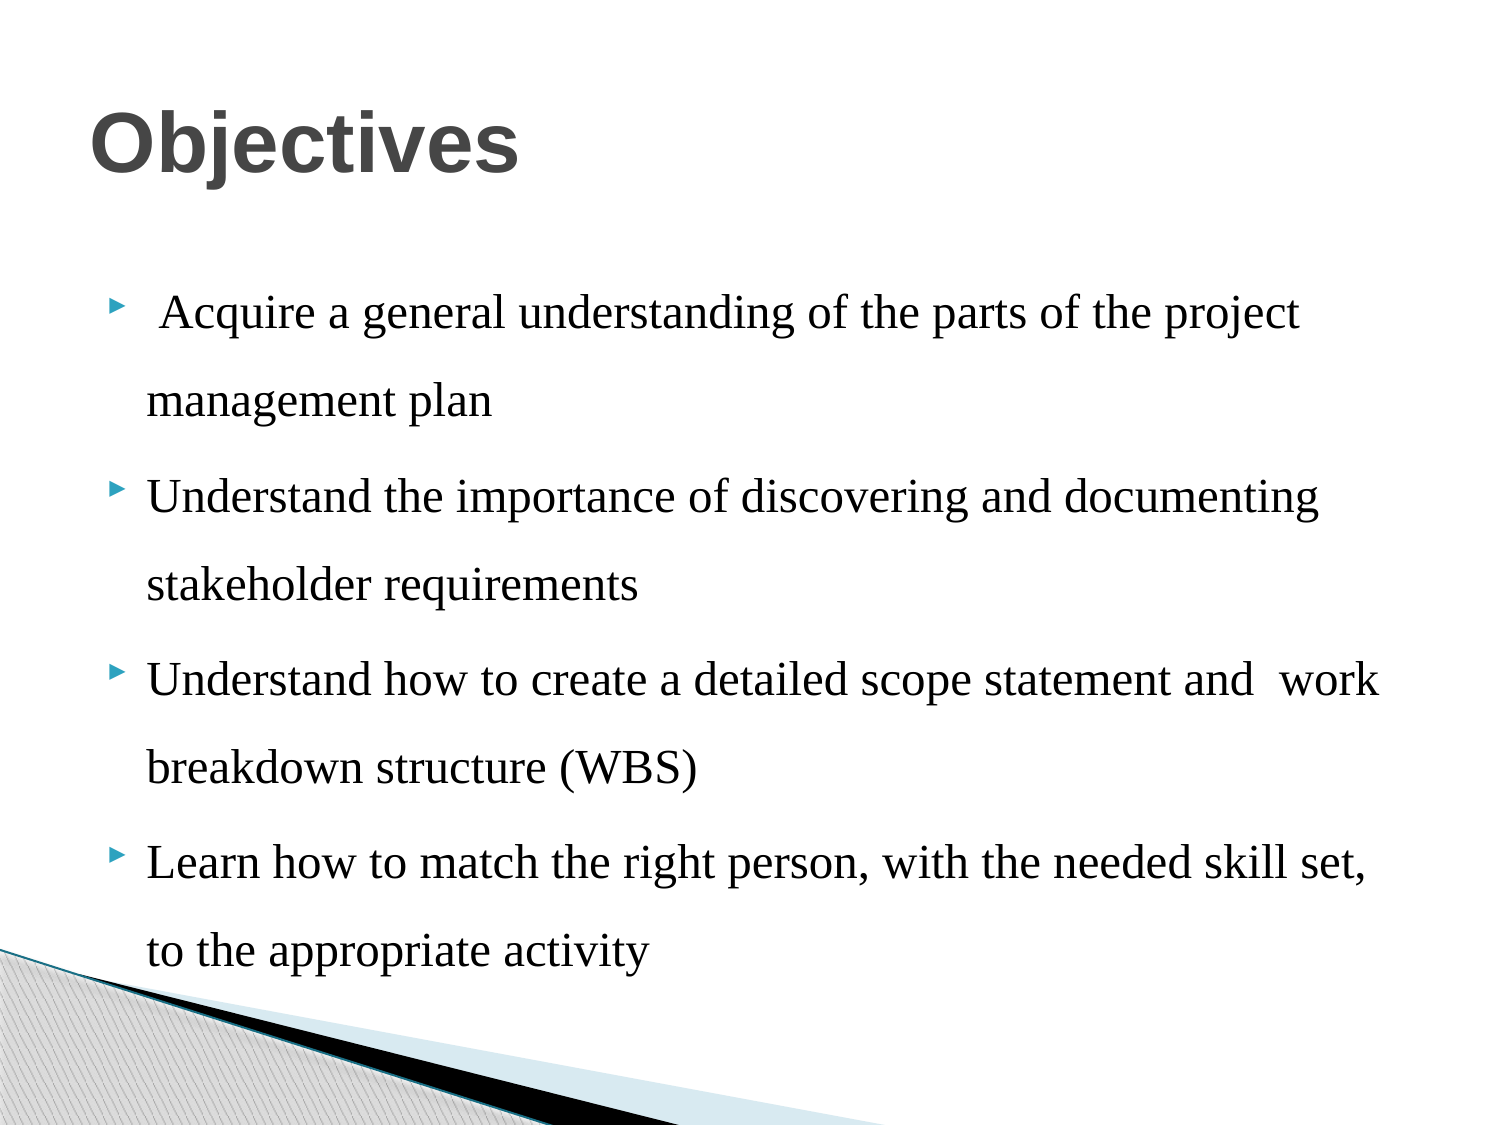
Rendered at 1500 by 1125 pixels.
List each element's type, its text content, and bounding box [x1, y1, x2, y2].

title Objectives [75, 45, 1425, 233]
list Acquire a general understanding of the parts of the project management plan Understand the importance of discovering and documenting stakeholder requirements Understand how to create a detailed scope statement and work breakdown structure (WBS) Learn how to match the right person, with the needed skill set, to the appropriate activity [75, 243, 1425, 986]
